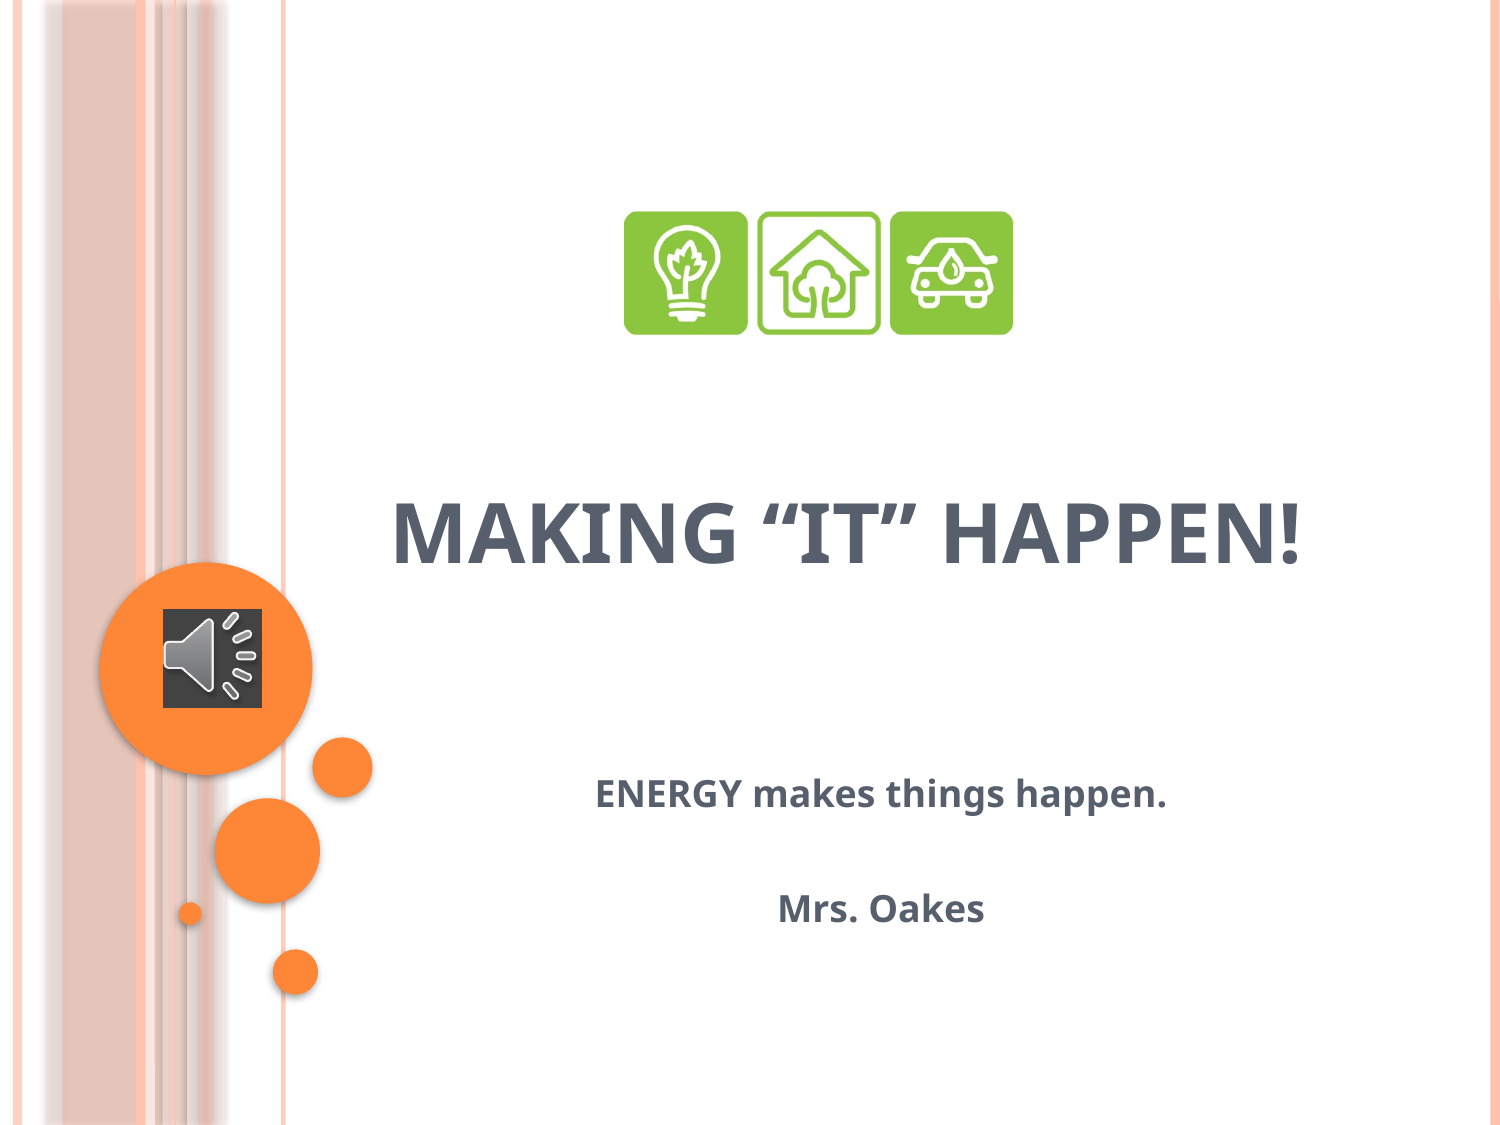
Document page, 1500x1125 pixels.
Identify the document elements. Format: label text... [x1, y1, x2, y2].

picture [161, 607, 263, 709]
picture [624, 78, 1014, 468]
title Making “It” Happen! [375, 412, 1388, 738]
subtitle ENERGY makes things happen. Mrs. Oakes [375, 762, 1388, 988]
